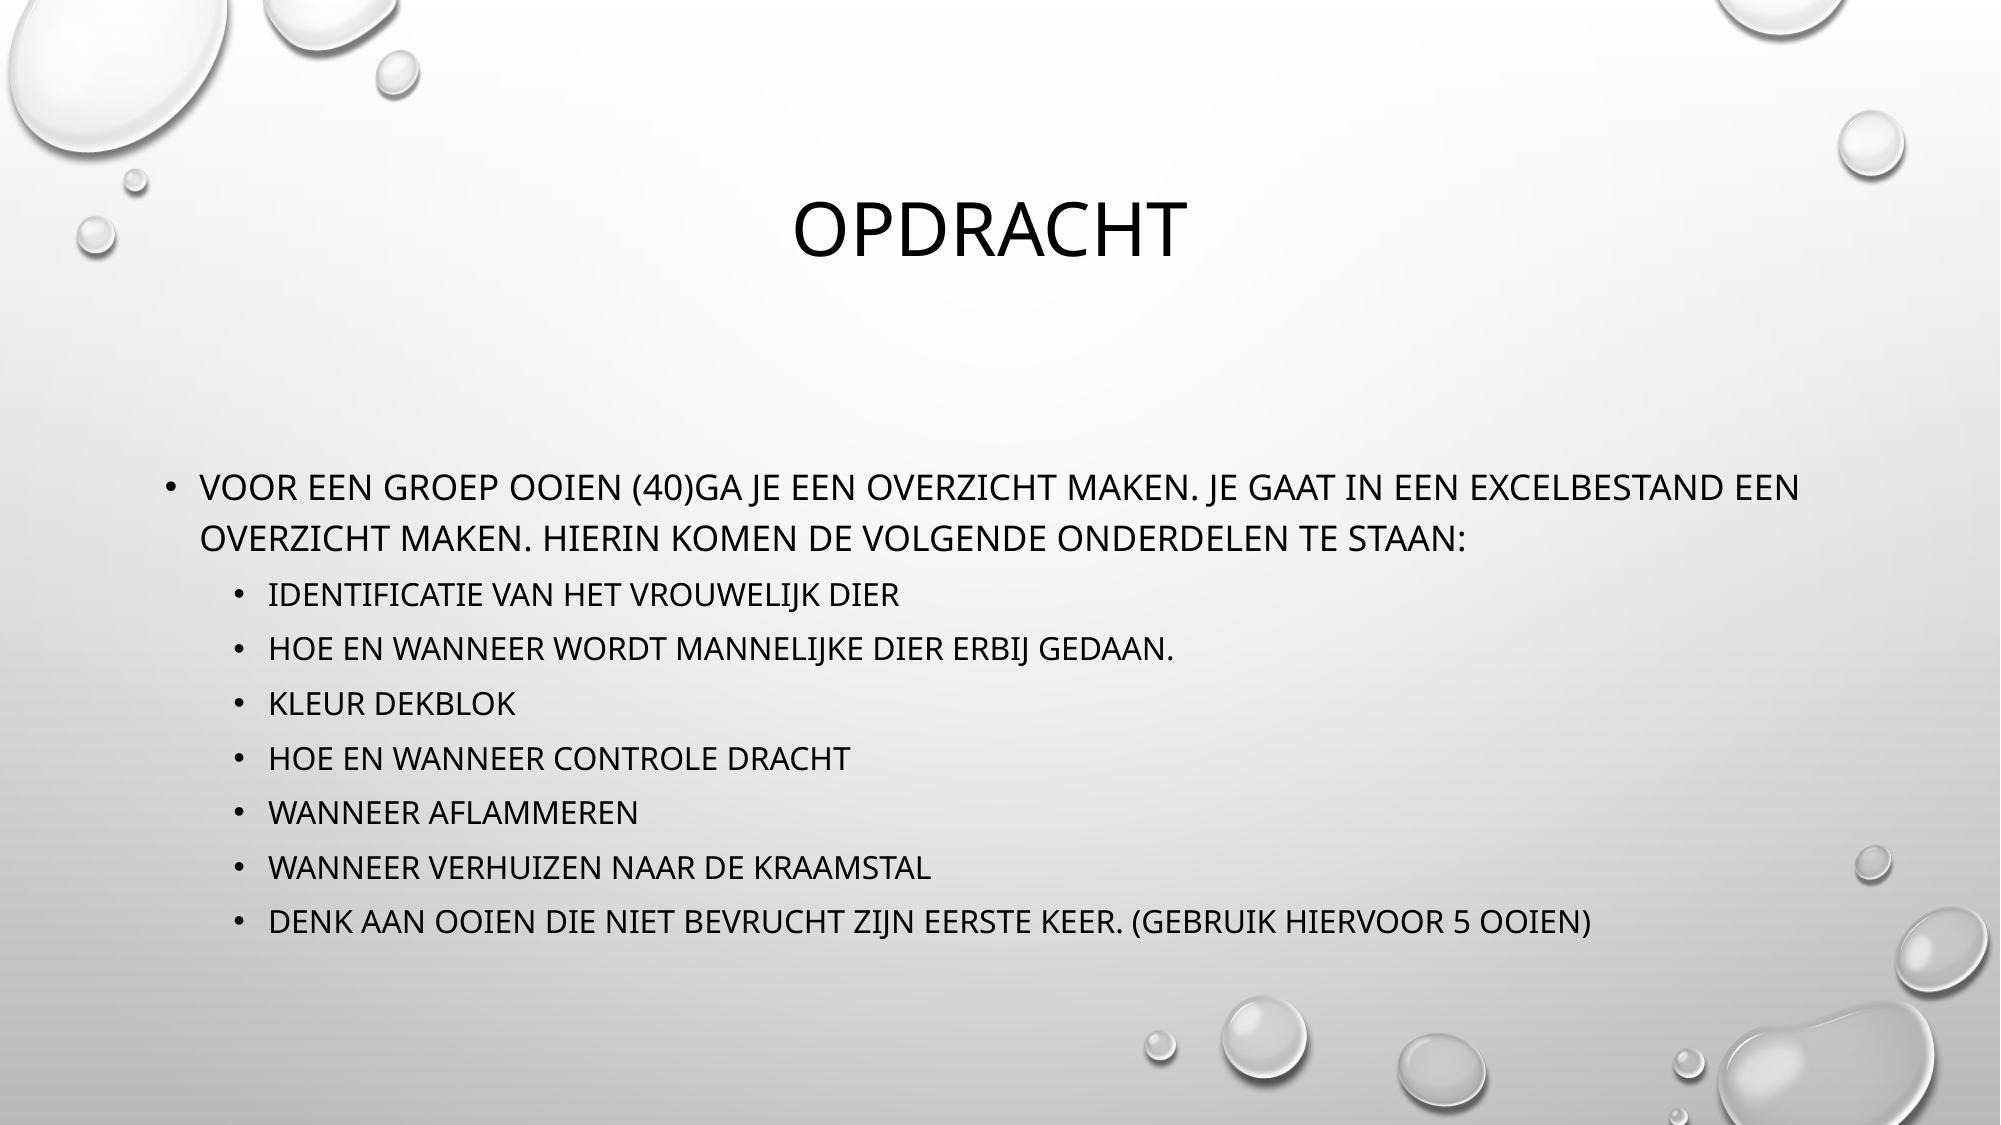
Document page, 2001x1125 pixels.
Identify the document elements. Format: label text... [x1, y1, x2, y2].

list Voor een groep ooien (40)ga je een overzicht maken. Je gaat in een excelbestand een overzicht maken. Hierin komen de volgende onderdelen te staan: Identificatie van het vrouwelijk dier Hoe en wanneer wordt mannelijke dier erbij gedaan. Kleur dekblok Hoe en wanneer controle dracht Wanneer aflammeren Wanneer verhuizen naar de kraamstal Denk aan ooien die niet bevrucht zijn eerste keer. (gebruik hiervoor 5 ooien) [149, 388, 1850, 950]
picture [0, 0, 2000, 1125]
title Opdracht [149, 101, 1851, 364]
